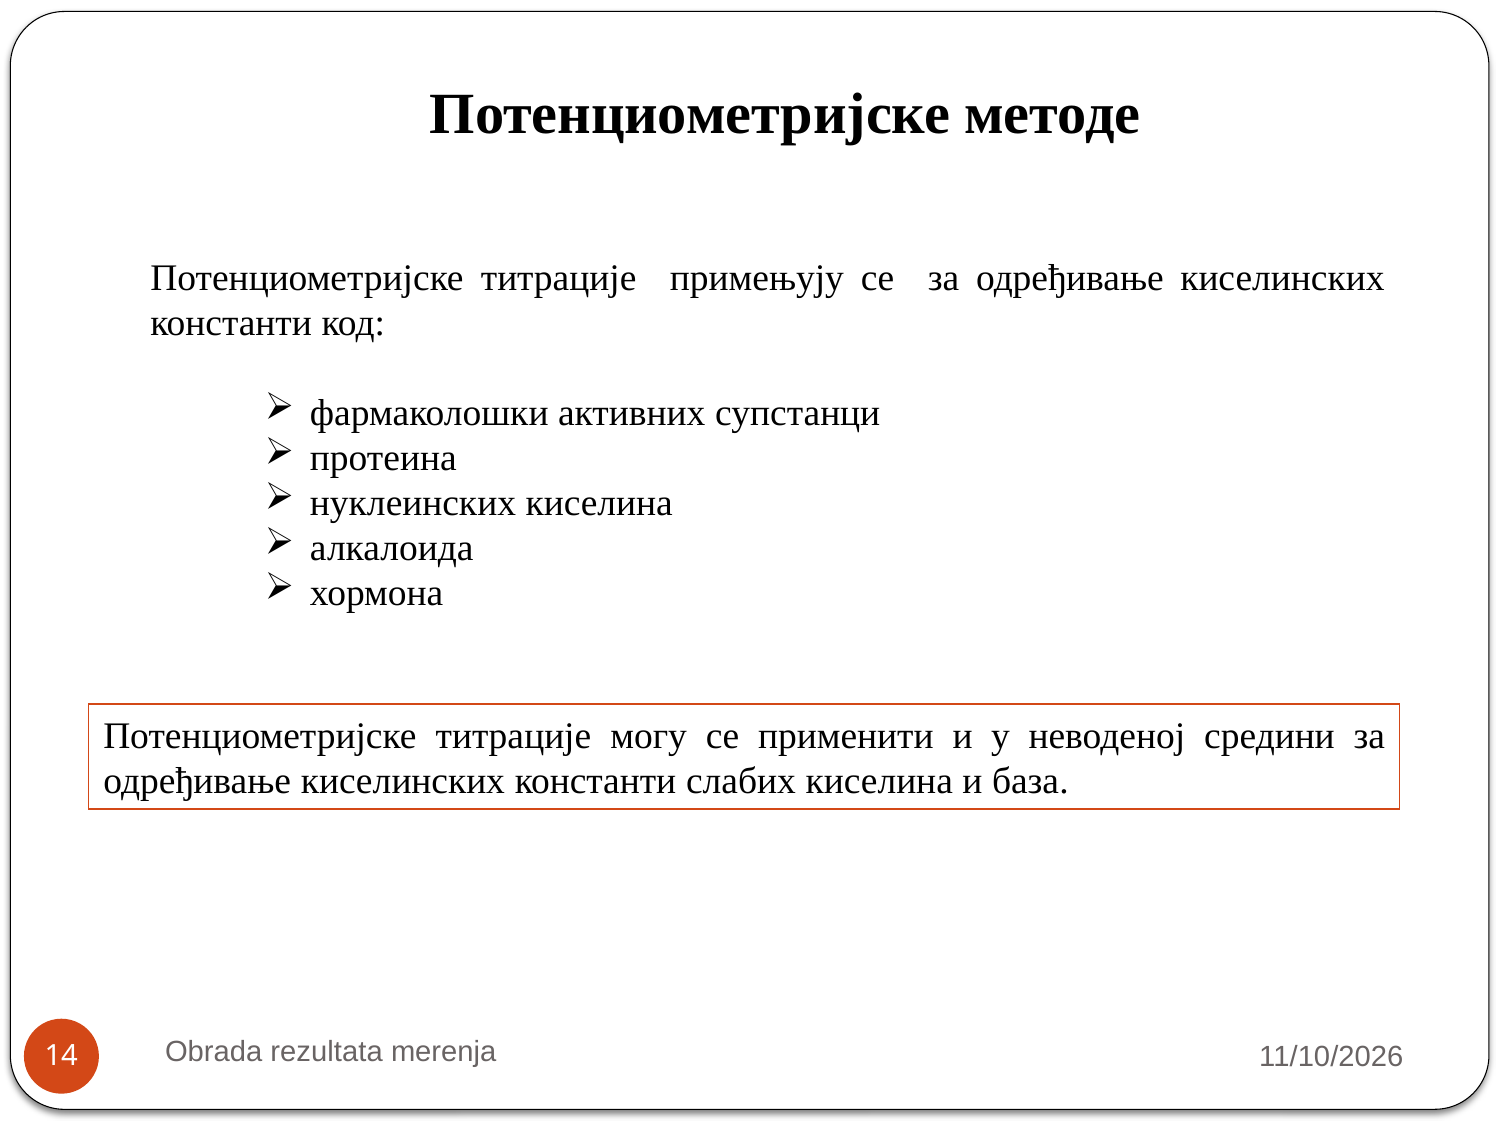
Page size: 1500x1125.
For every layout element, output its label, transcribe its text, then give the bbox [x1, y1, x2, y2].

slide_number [1012, 1015, 1419, 1094]
title Потенциометријске методе [147, 77, 1423, 161]
footer Obrada rezultata merenja [150, 1012, 800, 1088]
slide_number 14 [23, 1018, 99, 1094]
text_box Потенциометријске титрације примењују се за одређивање киселинских константи код: фармаколошки активних супстанци протеина нуклеинских киселина алкалоида хормона [135, 245, 1400, 621]
text_box Потенциометријске титрације могу се применити и у неводеној средини за одређивање киселинских константи слабих киселина и база. [88, 704, 1400, 809]
